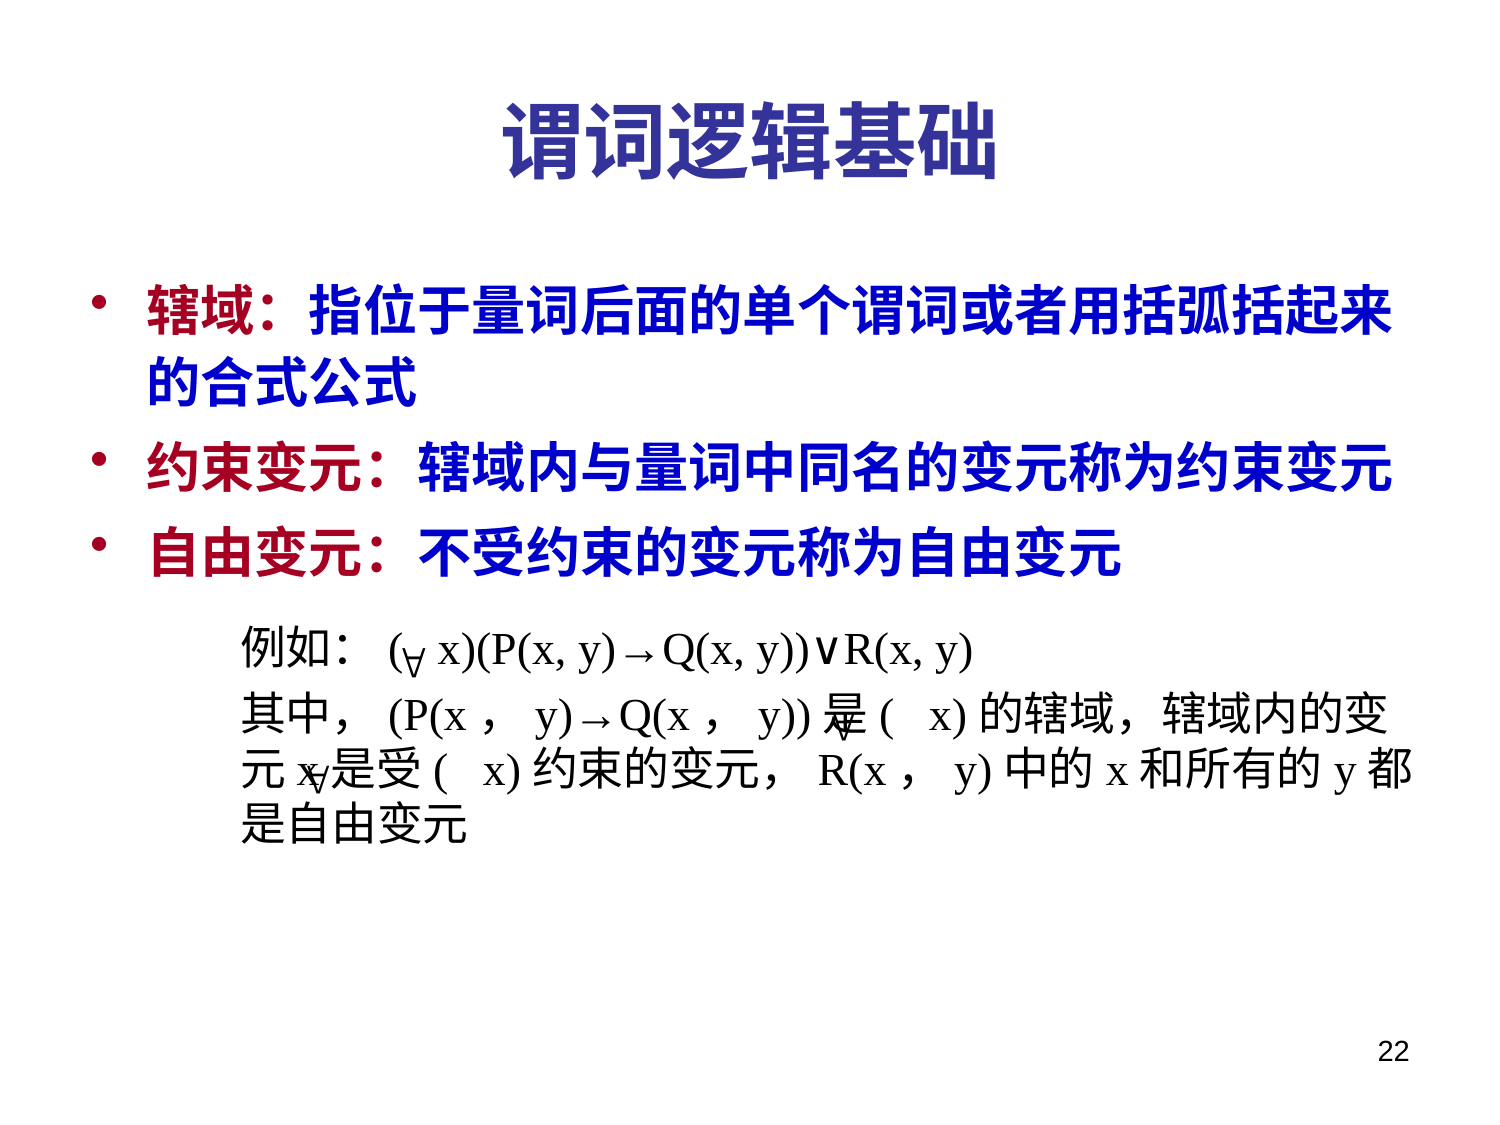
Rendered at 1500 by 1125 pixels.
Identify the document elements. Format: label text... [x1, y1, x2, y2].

slide_number 22 [1074, 1024, 1425, 1103]
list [820, 703, 863, 750]
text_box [389, 639, 434, 687]
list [294, 757, 337, 803]
list 辖域：指位于量词后面的单个谓词或者用括弧括起来的合式公式 约束变元：辖域内与量词中同名的变元称为约束变元 自由变元：不受约束的变元称为自由变元 例如：( x)(P(x, y)→Q(x, y))∨R(x, y) 其中，(P(x，y)→Q(x，y))是( x)的辖域，辖域内的变元x是受( x)约束的变元，R(x，y)中的x和所有的y都是自由变元 [75, 262, 1447, 1005]
title 谓词逻辑基础 [75, 45, 1425, 233]
